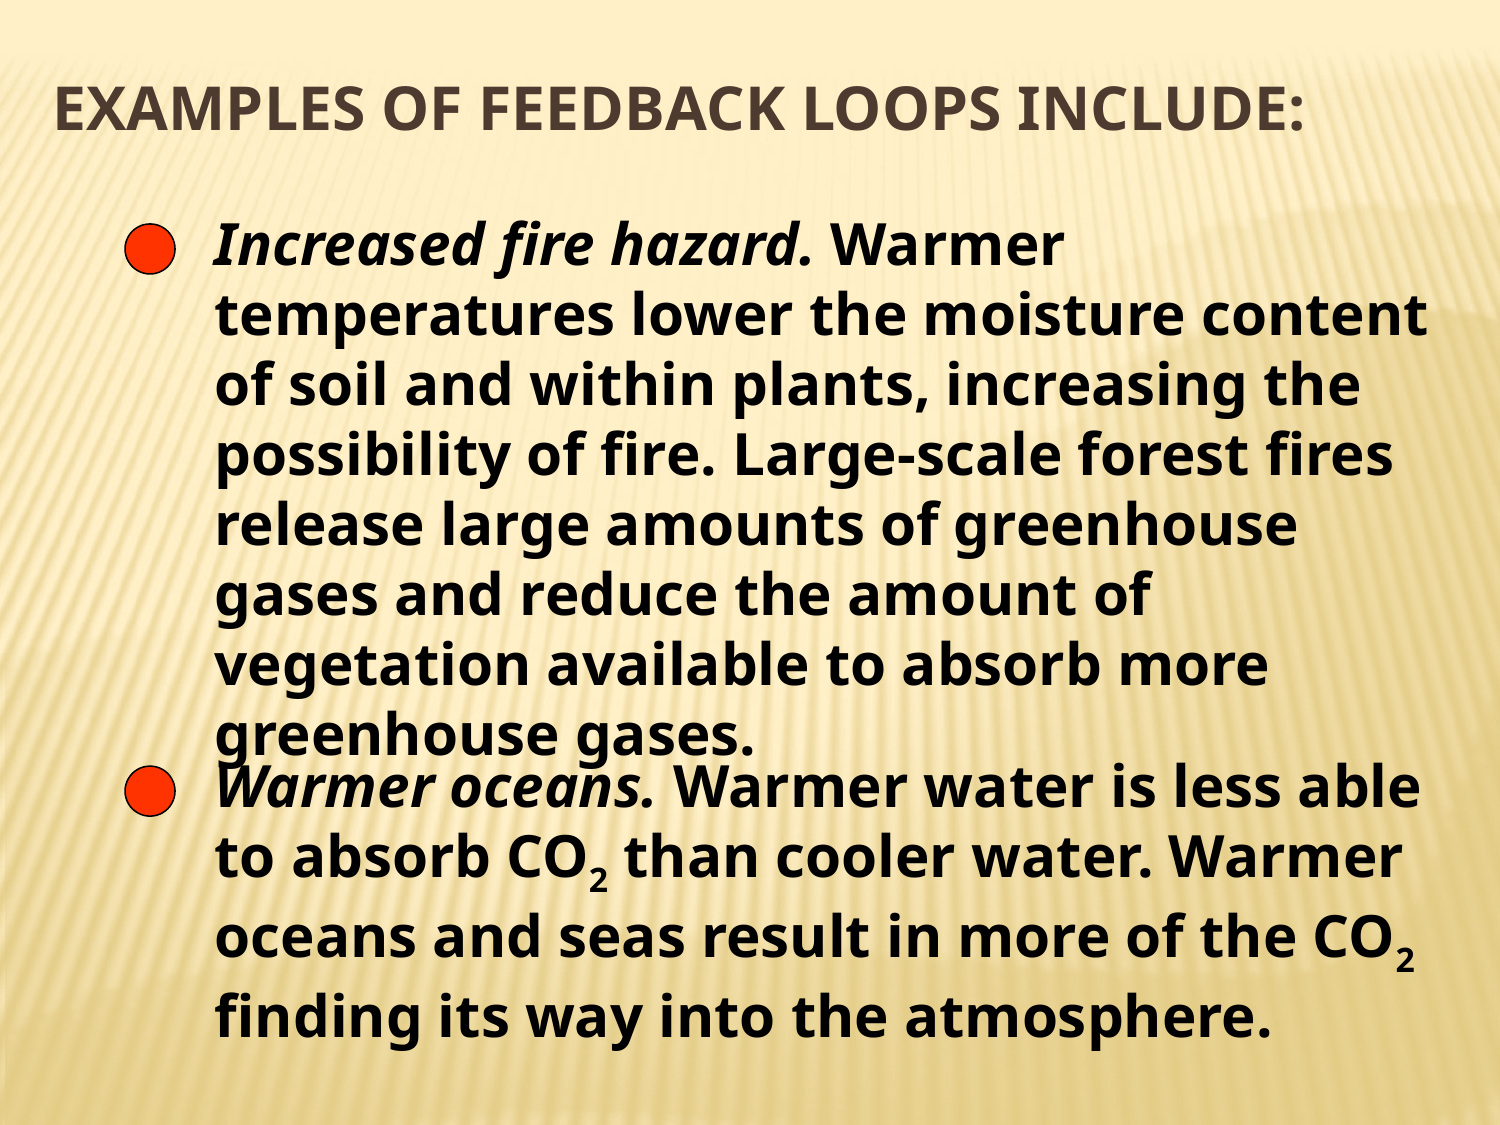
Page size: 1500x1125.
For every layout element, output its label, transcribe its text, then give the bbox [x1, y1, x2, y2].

text_box Warmer oceans. Warmer water is less able to absorb CO2 than cooler water. Warmer oceans and seas result in more of the CO2 finding its way into the atmosphere. [200, 742, 1438, 1057]
text_box [125, 766, 176, 817]
text_box Examples of feedback loops include: [37, 62, 1488, 150]
text_box [125, 223, 176, 274]
text_box Increased fire hazard. Warmer temperatures lower the moisture content of soil and within plants, increasing the possibility of fire. Large-scale forest fires release large amounts of greenhouse gases and reduce the amount of vegetation available to absorb more greenhouse gases. [200, 199, 1450, 775]
